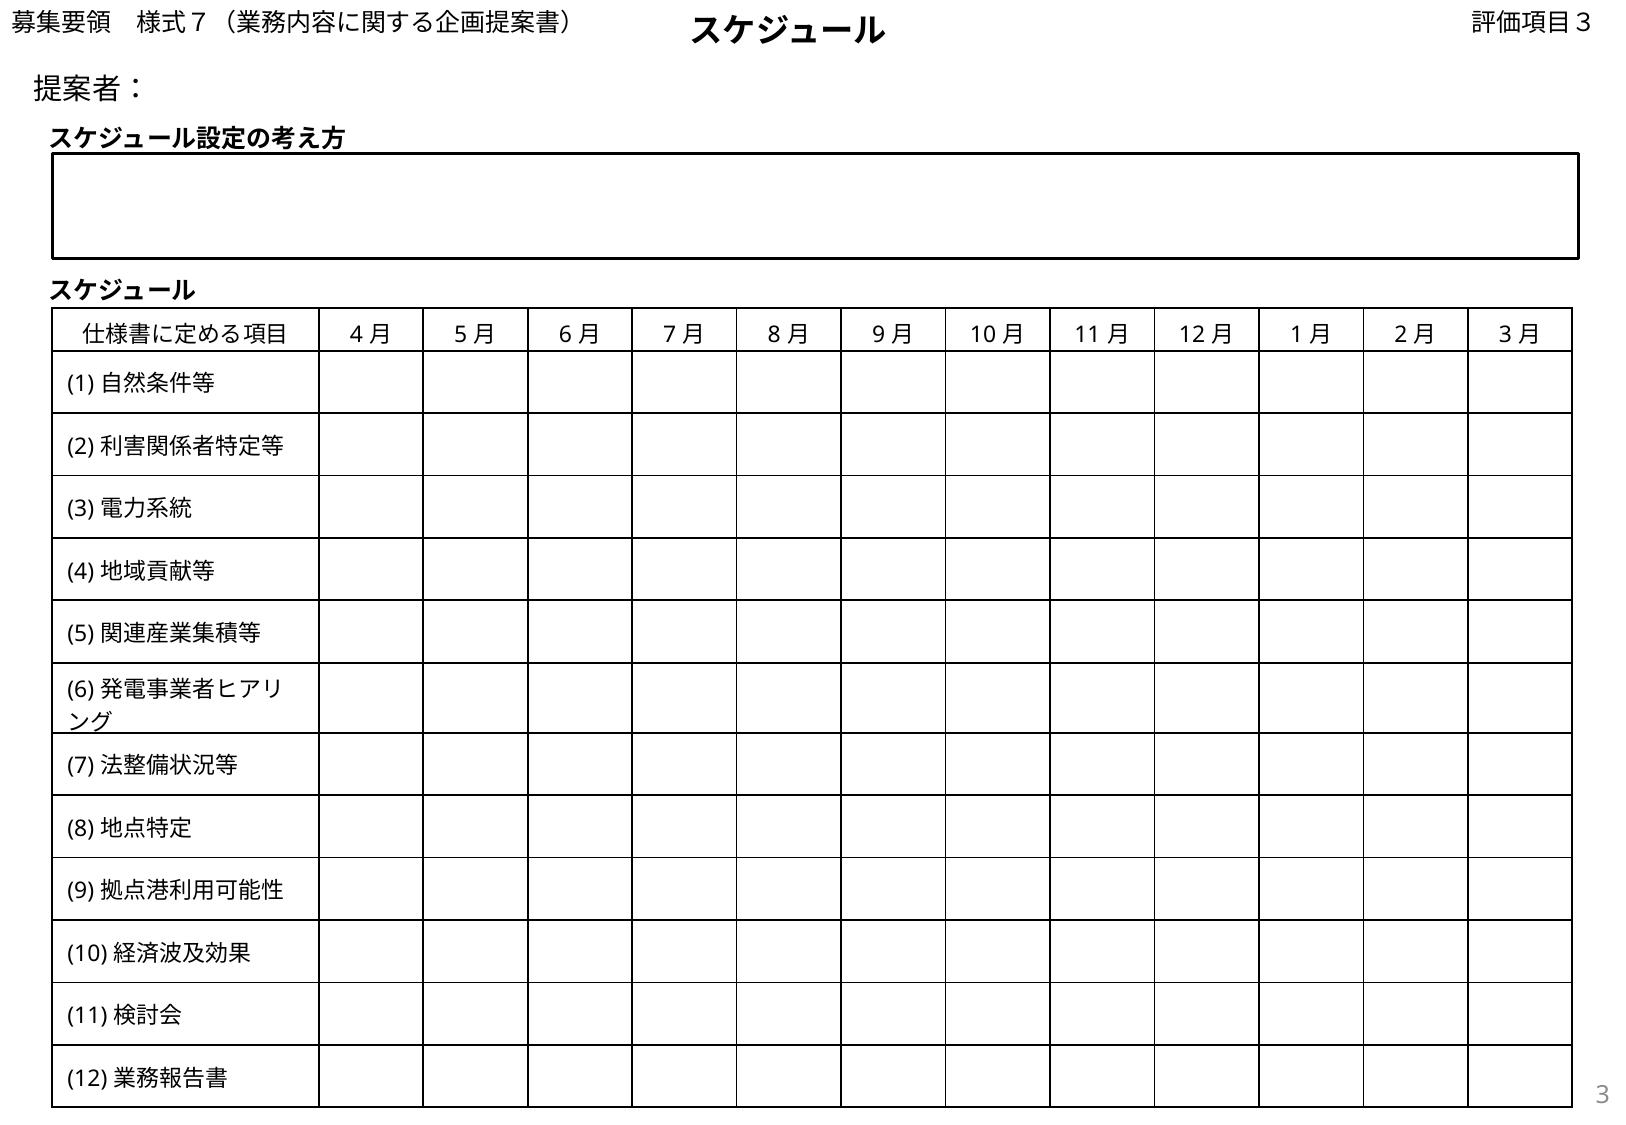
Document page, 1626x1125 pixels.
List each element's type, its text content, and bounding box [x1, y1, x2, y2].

table_cell [946, 796, 1049, 857]
text_box [52, 153, 1579, 259]
table_header 7月 [633, 309, 736, 350]
table_cell [1260, 539, 1363, 599]
table_cell [946, 983, 1049, 1044]
table_cell [1364, 983, 1467, 1044]
table_header 12月 [1155, 309, 1258, 350]
table_cell [737, 539, 840, 599]
table_cell [842, 601, 945, 662]
table_cell [633, 539, 736, 599]
table_cell [320, 1046, 422, 1106]
table_cell [737, 796, 840, 857]
table_cell [424, 539, 527, 599]
table_cell [737, 983, 840, 1044]
table_cell [1051, 1046, 1154, 1106]
table_cell [529, 414, 631, 475]
table_cell [1364, 476, 1467, 537]
table_cell [424, 601, 527, 662]
table_cell [1051, 734, 1154, 794]
table_cell (1)自然条件等 [53, 352, 318, 412]
table_cell [633, 664, 736, 732]
table_cell [1469, 858, 1571, 919]
table_cell [946, 352, 1049, 412]
table_cell [1260, 796, 1363, 857]
table_header 2月 [1364, 309, 1467, 350]
table_cell (10)経済波及効果 [53, 921, 318, 982]
table_cell [946, 601, 1049, 662]
table_cell [1051, 601, 1154, 662]
table_cell [842, 664, 945, 732]
table_cell [1051, 921, 1154, 982]
table_cell [842, 796, 945, 857]
table_cell (7)法整備状況等 [53, 734, 318, 794]
table_cell [737, 858, 840, 919]
table_cell [737, 414, 840, 475]
table_cell [320, 664, 422, 732]
table_cell [1051, 476, 1154, 537]
table_cell (11)検討会 [53, 983, 318, 1044]
table_cell [737, 601, 840, 662]
table_header 11月 [1051, 309, 1154, 350]
table_cell [1051, 352, 1154, 412]
table_cell [320, 921, 422, 982]
table_cell [1155, 539, 1258, 599]
table_cell [424, 858, 527, 919]
text_box 評価項目３ [1443, 0, 1625, 47]
table_cell (4)地域貢献等 [53, 539, 318, 599]
table_cell [633, 858, 736, 919]
table_cell [1051, 414, 1154, 475]
table_cell [1364, 539, 1467, 599]
table_header 8月 [737, 309, 840, 350]
table_header 10月 [946, 309, 1049, 350]
table_cell [1260, 601, 1363, 662]
table_cell [424, 664, 527, 732]
slide_number 3 [1259, 1065, 1625, 1125]
table_cell [1260, 352, 1363, 412]
table_cell (5)関連産業集積等 [53, 601, 318, 662]
table_cell [842, 858, 945, 919]
table_cell [1051, 858, 1154, 919]
table_cell [1469, 921, 1571, 982]
table_cell [1155, 414, 1258, 475]
table_cell [529, 983, 631, 1044]
table_cell [320, 476, 422, 537]
table_cell [424, 796, 527, 857]
table_cell (2)利害関係者特定等 [53, 414, 318, 475]
table_cell [1469, 414, 1571, 475]
table_cell [1364, 921, 1467, 982]
table_cell [424, 983, 527, 1044]
table_cell [633, 476, 736, 537]
table_cell [320, 352, 422, 412]
table_cell [424, 414, 527, 475]
table_cell [737, 1046, 840, 1106]
table_cell [633, 796, 736, 857]
table_cell [1260, 921, 1363, 982]
table_cell [946, 476, 1049, 537]
table_cell [842, 476, 945, 537]
table_cell (6)発電事業者ヒアリング [53, 664, 318, 732]
table_header 仕様書に定める項目 [53, 309, 318, 350]
table_cell [946, 664, 1049, 732]
table_cell [320, 601, 422, 662]
table_cell [633, 983, 736, 1044]
table_cell [529, 921, 631, 982]
table_cell [529, 539, 631, 599]
table_cell [424, 921, 527, 982]
table_header 5月 [424, 309, 527, 350]
table_cell [737, 352, 840, 412]
table_cell [1155, 921, 1258, 982]
table_cell [1155, 858, 1258, 919]
table_cell (12)業務報告書 [53, 1046, 318, 1106]
table_cell [946, 1046, 1049, 1106]
table_cell [529, 601, 631, 662]
table_header 6月 [529, 309, 631, 350]
table_cell [737, 734, 840, 794]
text_box 提案者： [18, 63, 528, 113]
table_cell [1469, 352, 1571, 412]
table_cell [1469, 664, 1571, 732]
table_cell [1364, 796, 1467, 857]
table_cell [1469, 1046, 1571, 1065]
table_cell [842, 734, 945, 794]
table_cell [529, 734, 631, 794]
table_cell [320, 734, 422, 794]
table_cell [1364, 1046, 1467, 1065]
table_cell [1260, 1046, 1363, 1065]
table_cell [1364, 734, 1467, 794]
table_cell [529, 352, 631, 412]
table_cell [946, 414, 1049, 475]
table_cell [1260, 664, 1363, 732]
table_cell [1469, 476, 1571, 537]
table_cell [1051, 983, 1154, 1044]
table_cell [842, 352, 945, 412]
table_cell [1364, 664, 1467, 732]
table_header 4月 [320, 309, 422, 350]
table_cell [946, 921, 1049, 982]
table_cell [946, 858, 1049, 919]
table_cell [633, 734, 736, 794]
text_box 募集要領 様式７（業務内容に関する企画提案書） [0, 0, 600, 47]
table_cell [424, 476, 527, 537]
table_cell [1155, 983, 1258, 1044]
table_cell [1469, 734, 1571, 794]
table_cell [320, 983, 422, 1044]
table_cell (3)電力系統 [53, 476, 318, 537]
table_cell [946, 734, 1049, 794]
table_cell [842, 1046, 945, 1106]
table_cell [633, 601, 736, 662]
table_cell [1469, 601, 1571, 662]
table_cell [424, 352, 527, 412]
table_cell [633, 921, 736, 982]
table_cell [633, 414, 736, 475]
table_cell [946, 539, 1049, 599]
table_cell [1155, 734, 1258, 794]
table_cell [633, 1046, 736, 1106]
table_cell [1051, 664, 1154, 732]
table_cell [320, 539, 422, 599]
table_cell [529, 796, 631, 857]
table_cell [1260, 983, 1363, 1044]
table_cell [529, 858, 631, 919]
table_cell [1364, 601, 1467, 662]
table_cell [1155, 796, 1258, 857]
table_cell (9)拠点港利用可能性 [53, 858, 318, 919]
table_header 3月 [1469, 309, 1571, 350]
table_cell [529, 664, 631, 732]
table_cell [1469, 539, 1571, 599]
table_cell [737, 476, 840, 537]
table_cell [1260, 858, 1363, 919]
subtitle スケジュール [618, 0, 959, 65]
text_box スケジュール [34, 267, 543, 312]
table_cell [1469, 983, 1571, 1044]
table_cell [1155, 601, 1258, 662]
table_cell [842, 414, 945, 475]
table_cell [737, 664, 840, 732]
table_cell [1260, 414, 1363, 475]
table_cell [1155, 476, 1258, 537]
table_cell [1051, 796, 1154, 857]
table_cell [1260, 734, 1363, 794]
table_cell [1155, 1046, 1258, 1106]
text_box スケジュール設定の考え方 [34, 114, 543, 160]
table_cell [1469, 796, 1571, 857]
table_cell [320, 858, 422, 919]
table_cell [633, 352, 736, 412]
table_cell (8)地点特定 [53, 796, 318, 857]
table_cell [1364, 352, 1467, 412]
table_cell [424, 734, 527, 794]
table_cell [1260, 476, 1363, 537]
table_cell [320, 414, 422, 475]
table_cell [1155, 352, 1258, 412]
table_cell [842, 539, 945, 599]
table_cell [1155, 664, 1258, 732]
table_cell [1364, 414, 1467, 475]
table_cell [424, 1046, 527, 1106]
table_cell [842, 921, 945, 982]
table_cell [529, 476, 631, 537]
table_cell [1051, 539, 1154, 599]
table_cell [1364, 858, 1467, 919]
table_cell [737, 921, 840, 982]
table_cell [320, 796, 422, 857]
table_header 9月 [842, 309, 945, 350]
table_cell [842, 983, 945, 1044]
table_cell [529, 1046, 631, 1106]
table_header 1月 [1260, 309, 1363, 350]
